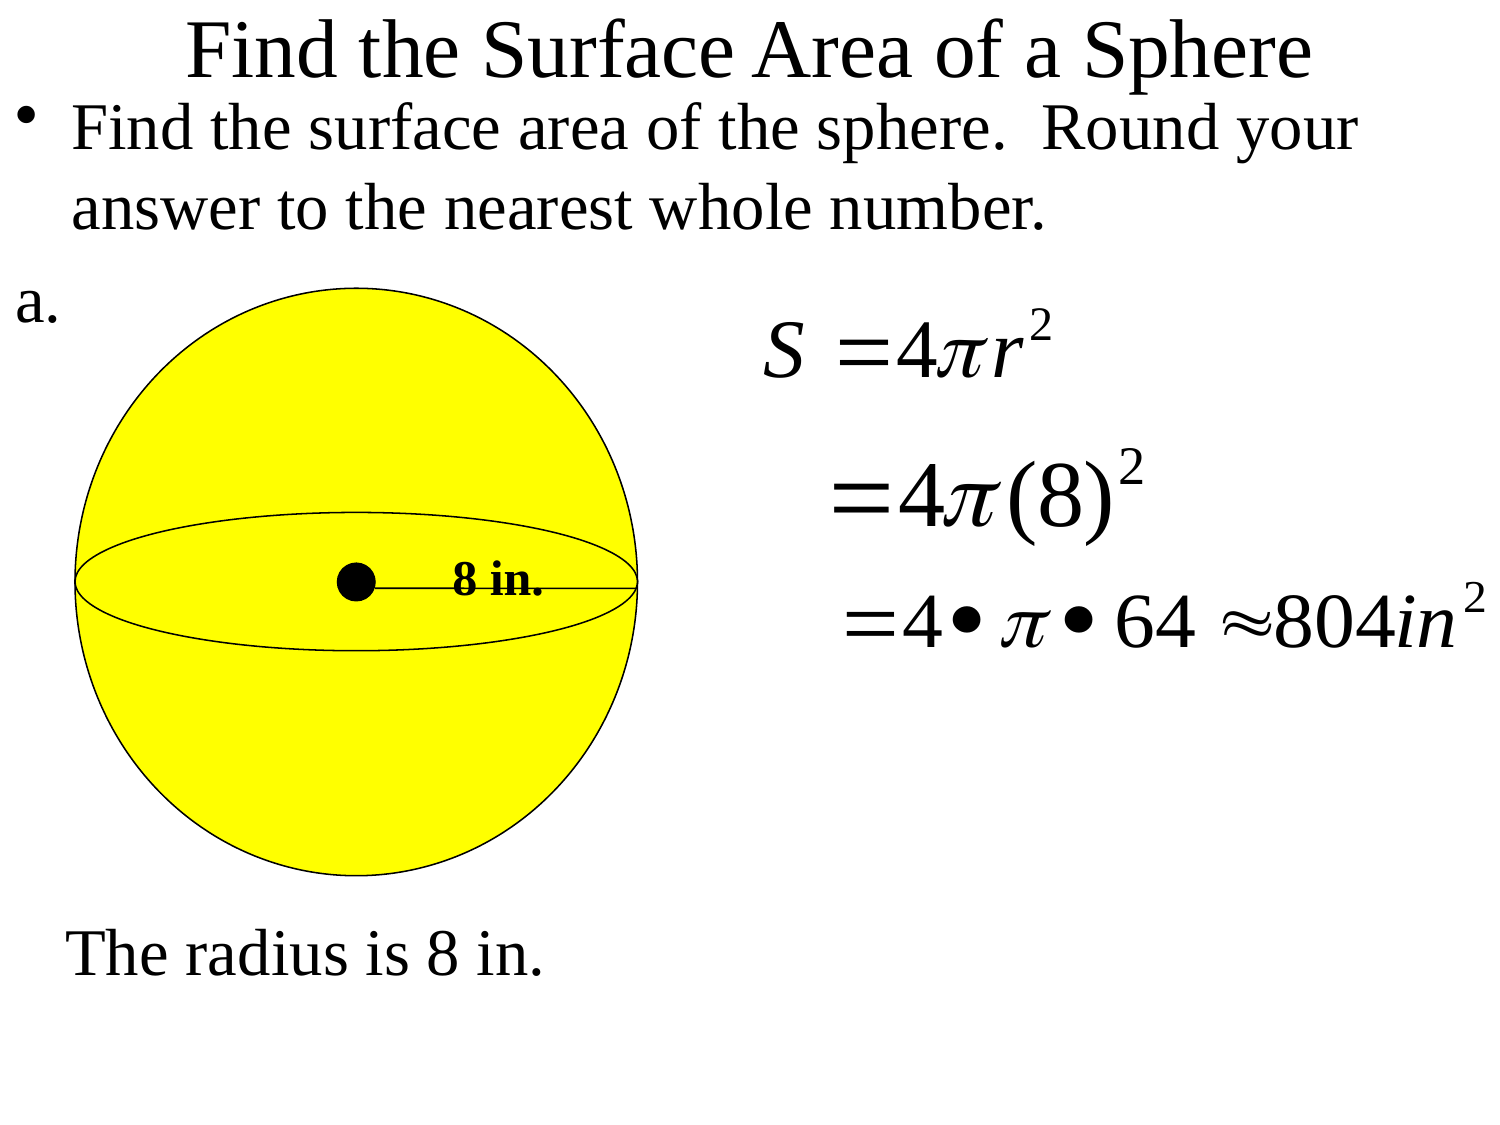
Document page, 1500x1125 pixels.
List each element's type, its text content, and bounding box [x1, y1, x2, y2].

text_box [75, 512, 607, 651]
text_box [75, 288, 635, 576]
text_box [825, 562, 1500, 667]
text_box 8 in. [437, 538, 688, 613]
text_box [749, 287, 1069, 399]
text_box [809, 424, 1163, 567]
list Find the surface area of the sphere. Round your answer to the nearest whole number. a. The radius is 8 in. [0, 74, 1500, 1125]
text_box [75, 588, 636, 876]
text_box [337, 563, 376, 601]
title Find the Surface Area of a Sphere [0, 0, 1500, 74]
